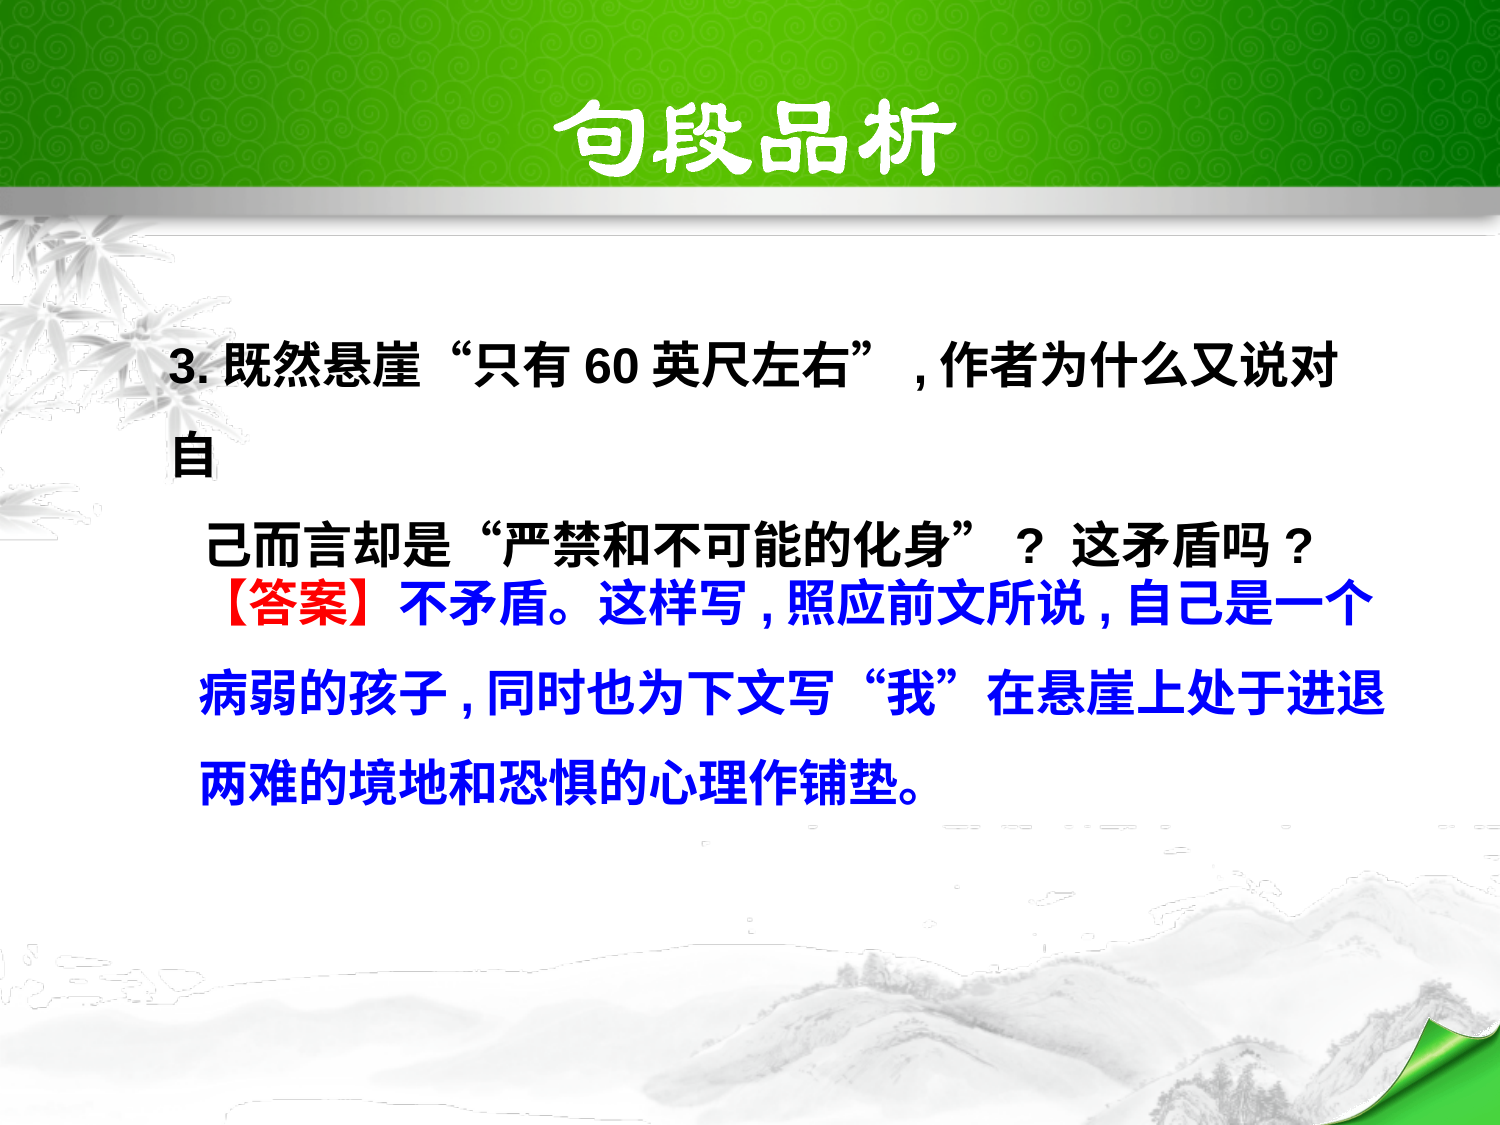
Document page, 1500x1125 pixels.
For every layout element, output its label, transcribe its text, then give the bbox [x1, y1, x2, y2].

picture [0, 779, 1500, 1125]
text_box 【答案】不矛盾。这样写,照应前文所说,自己是一个病弱的孩子,同时也为下文写“我”在悬崖上处于进退两难的境地和恐惧的心理作铺垫。 [183, 579, 1407, 777]
picture [0, 0, 1500, 570]
